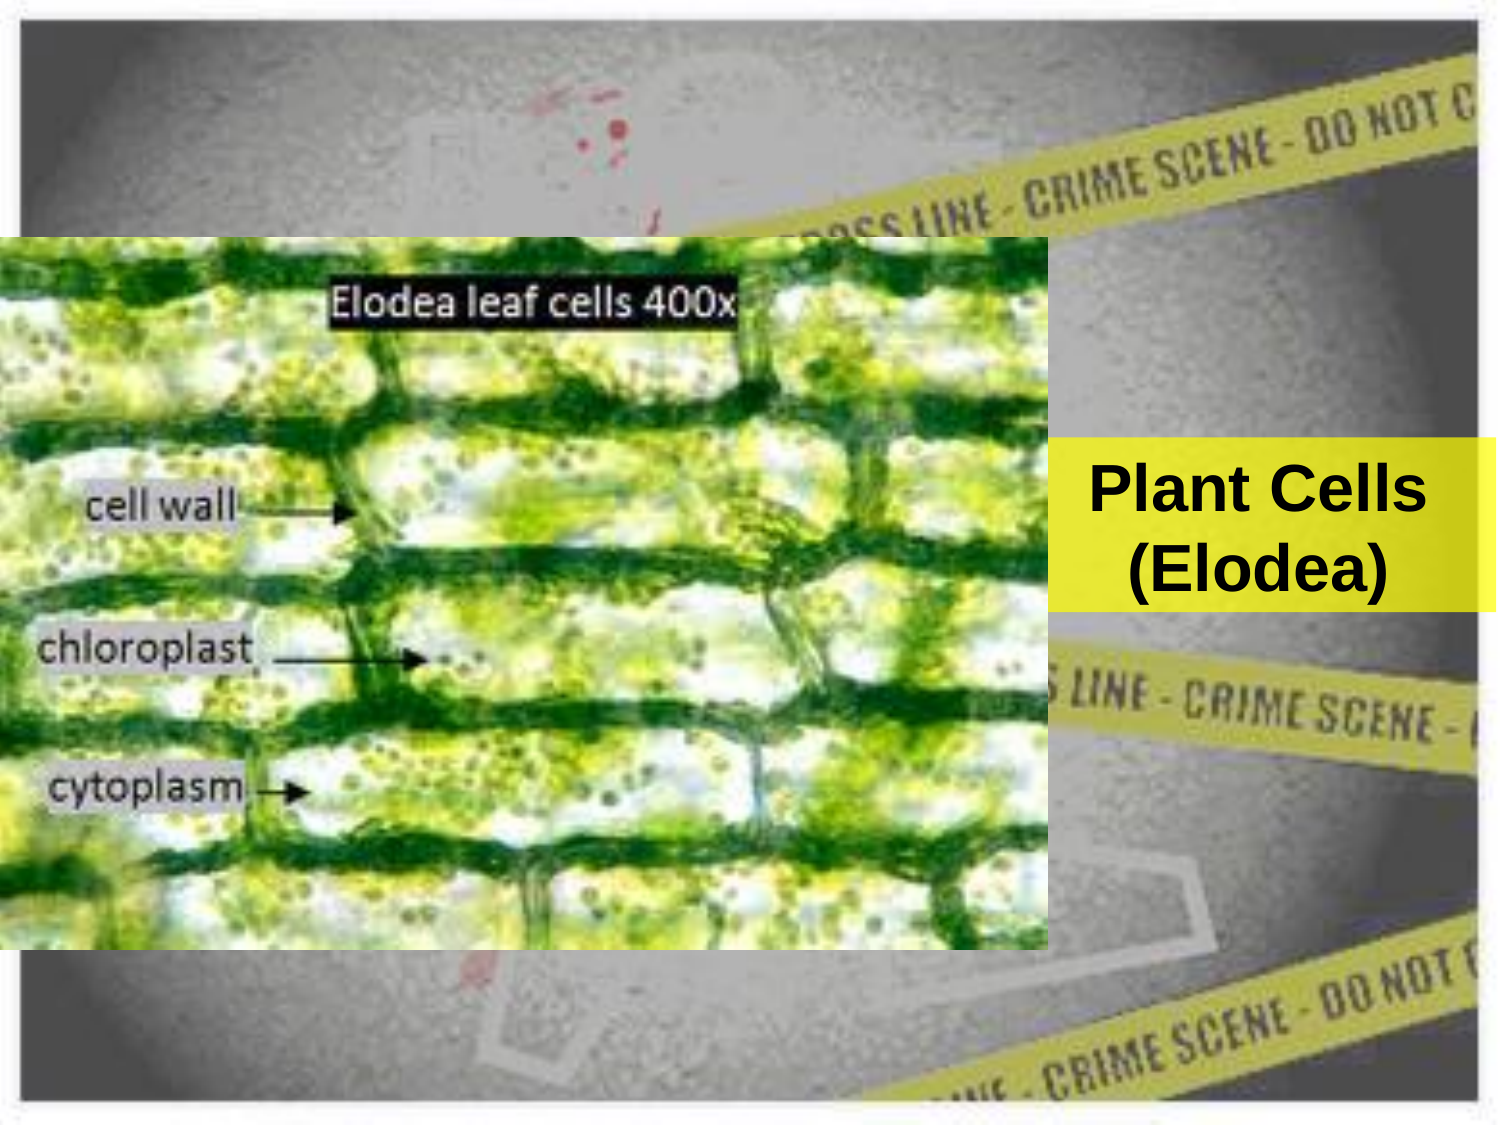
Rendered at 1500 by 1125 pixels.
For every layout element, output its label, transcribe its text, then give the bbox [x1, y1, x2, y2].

picture [0, 0, 1500, 1125]
text_box Plant Cells (Elodea) [1052, 437, 1497, 613]
